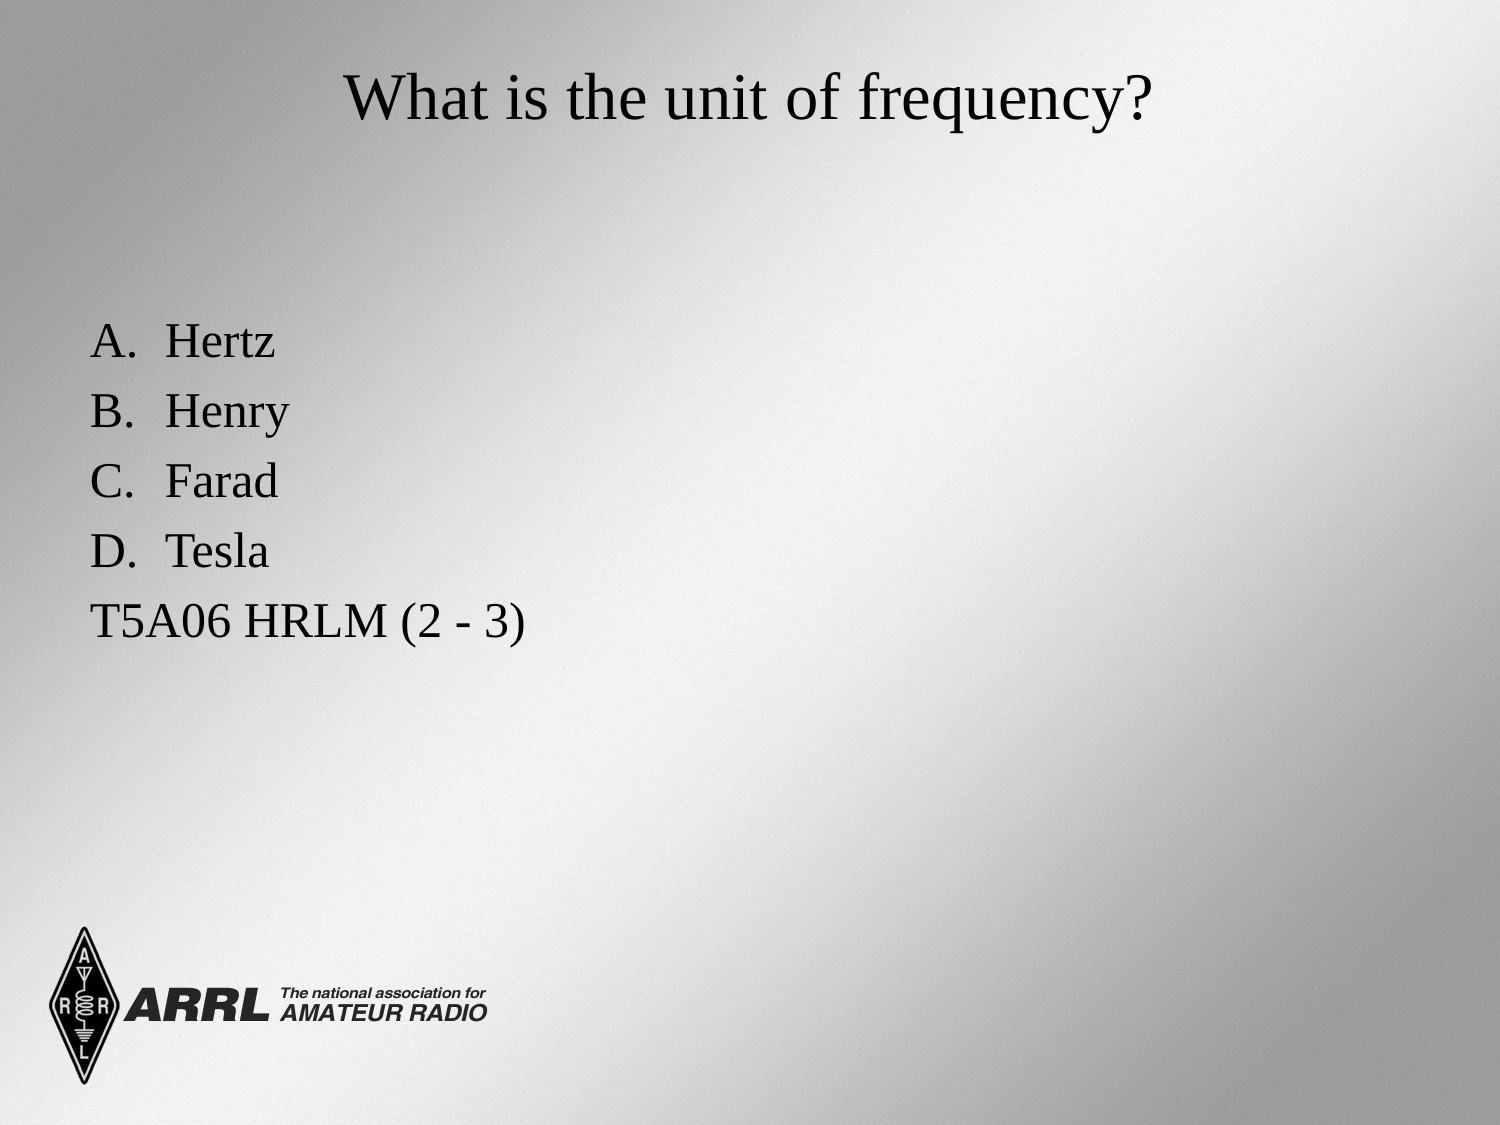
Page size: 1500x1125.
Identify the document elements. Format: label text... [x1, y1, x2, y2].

title What is the unit of frequency? [75, 45, 1425, 233]
list Hertz Henry Farad Tesla T5A06 HRLM (2 - 3) [75, 299, 1425, 1005]
picture [0, 0, 1500, 1125]
